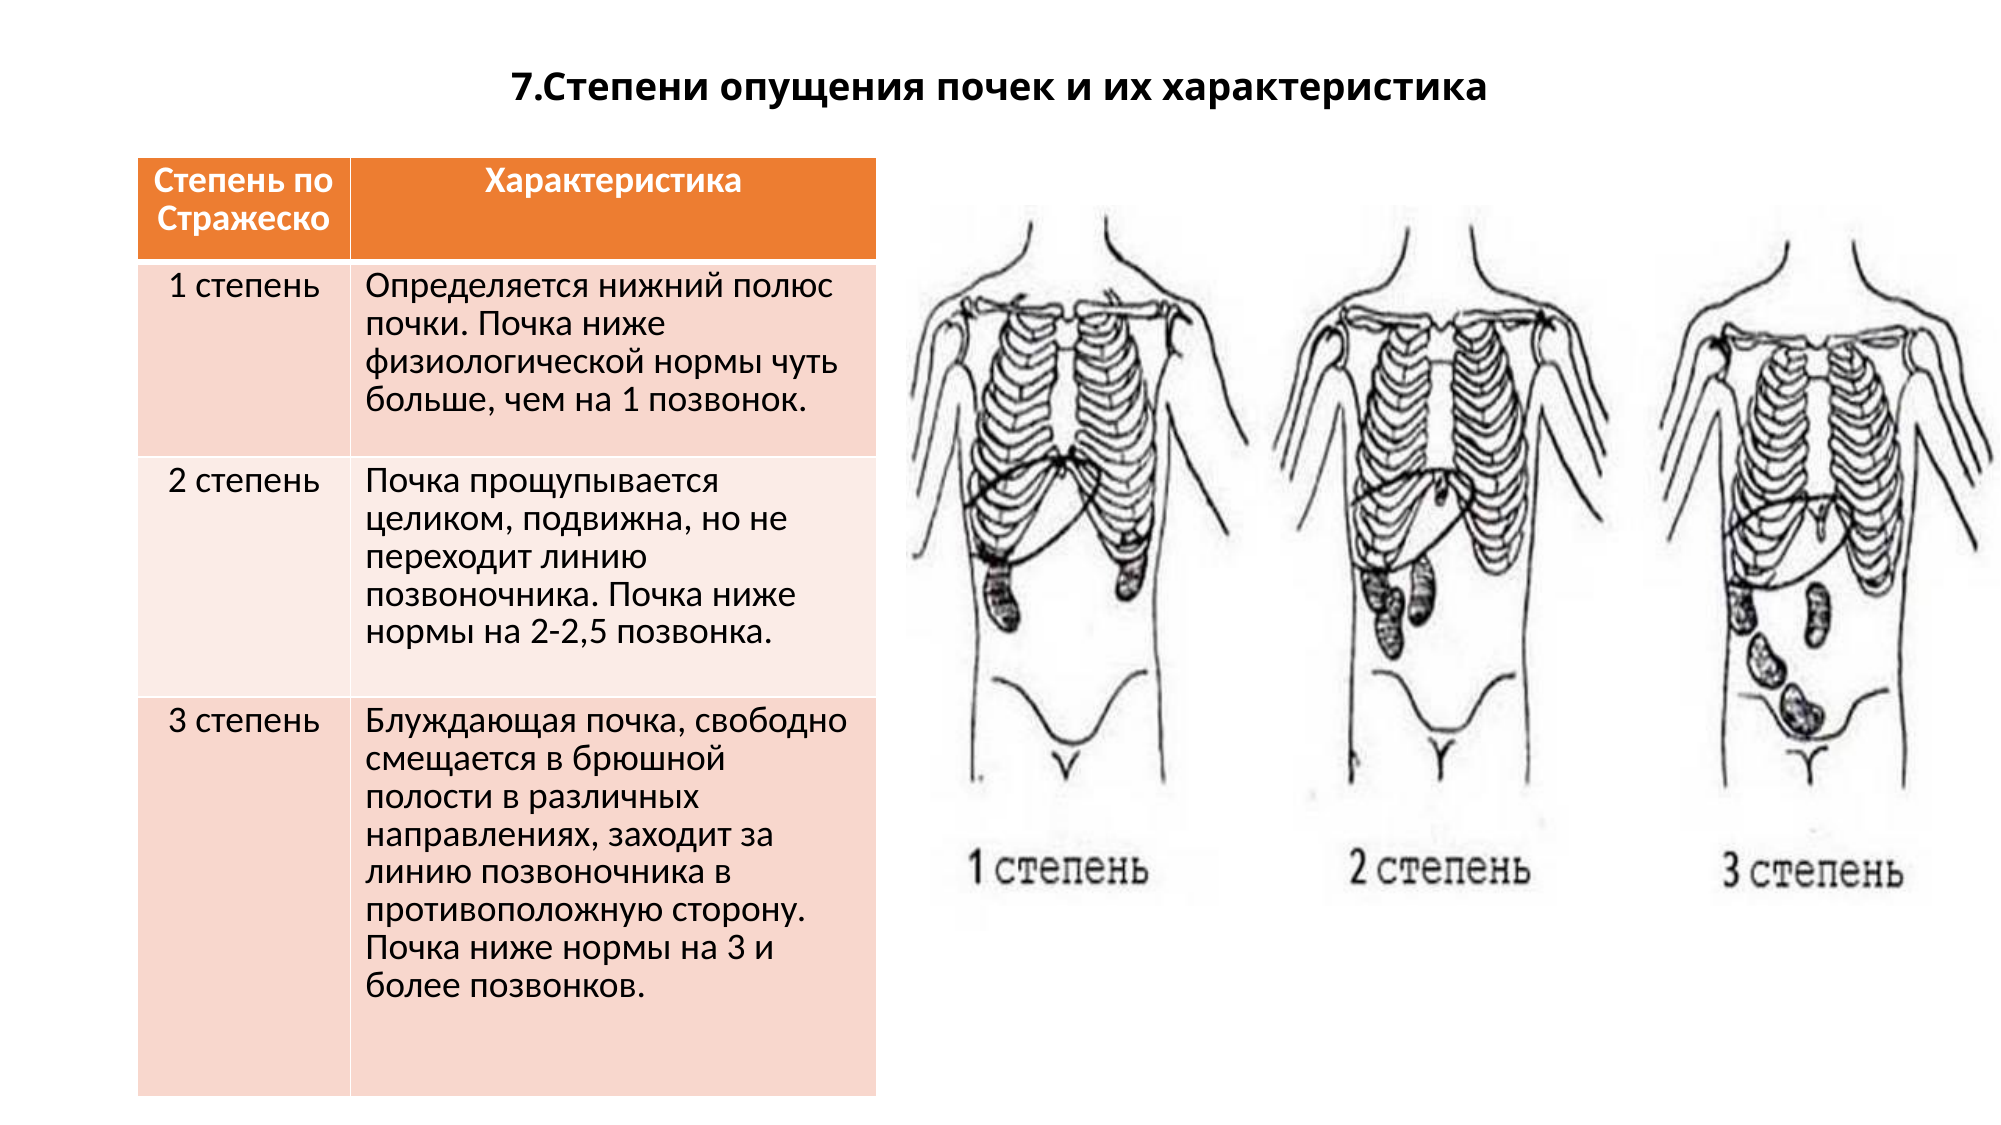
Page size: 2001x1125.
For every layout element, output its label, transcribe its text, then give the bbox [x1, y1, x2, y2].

title 7.Степени опущения почек и их характеристика [137, 59, 1863, 158]
table_header Характеристика [351, 158, 876, 259]
table_cell 3 степень [138, 698, 350, 1096]
table_cell Блуждающая почка, свободно смещается в брюшной полости в различных направлениях, заходит за линию позвоночника в противоположную сторону. Почка ниже нормы на 3 и более позвонков. [351, 698, 876, 1096]
table_header Степень по Стражеско [138, 158, 350, 259]
table_cell Почка прощупывается целиком, подвижна, но не переходит линию позвоночника. Почка ниже нормы на 2-2,5 позвонка. [351, 458, 876, 696]
picture [906, 205, 2000, 934]
table_cell 2 степень [138, 458, 350, 696]
table_cell Определяется нижний полюс почки. Почка ниже физиологической нормы чуть больше, чем на 1 позвонок. [351, 265, 876, 456]
table_cell 1 степень [138, 265, 350, 456]
